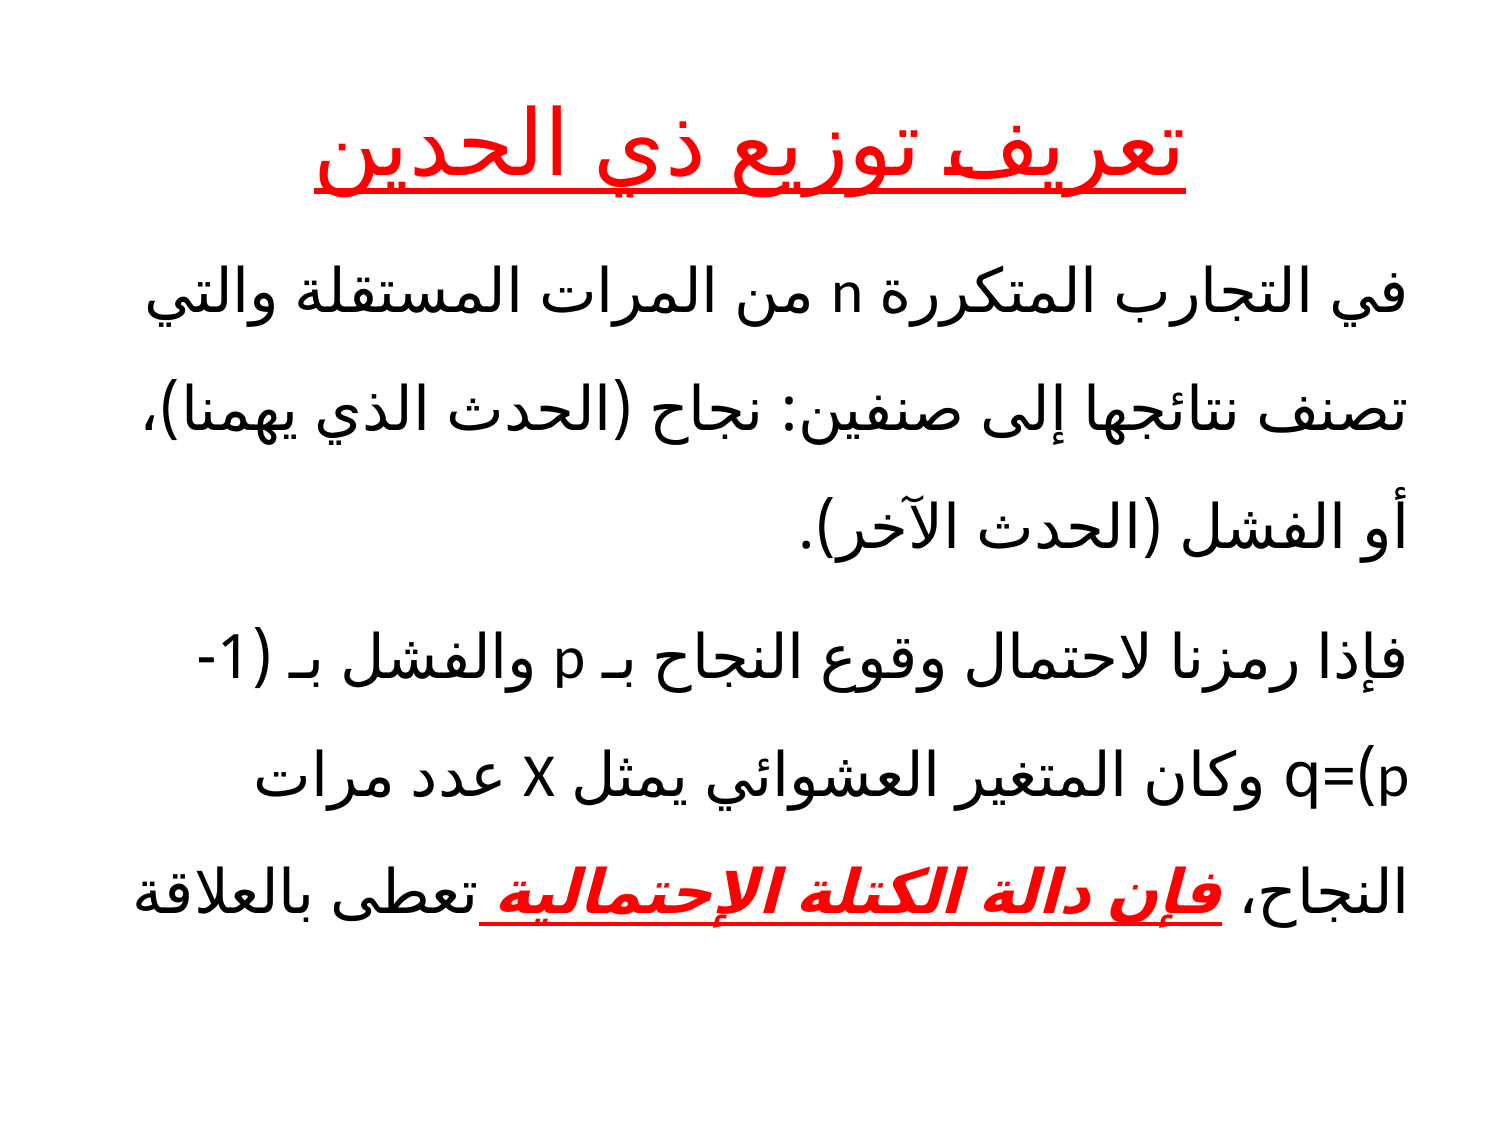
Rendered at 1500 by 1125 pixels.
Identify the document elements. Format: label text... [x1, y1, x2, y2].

title تعريف توزيع ذي الحدين [75, 45, 1425, 233]
